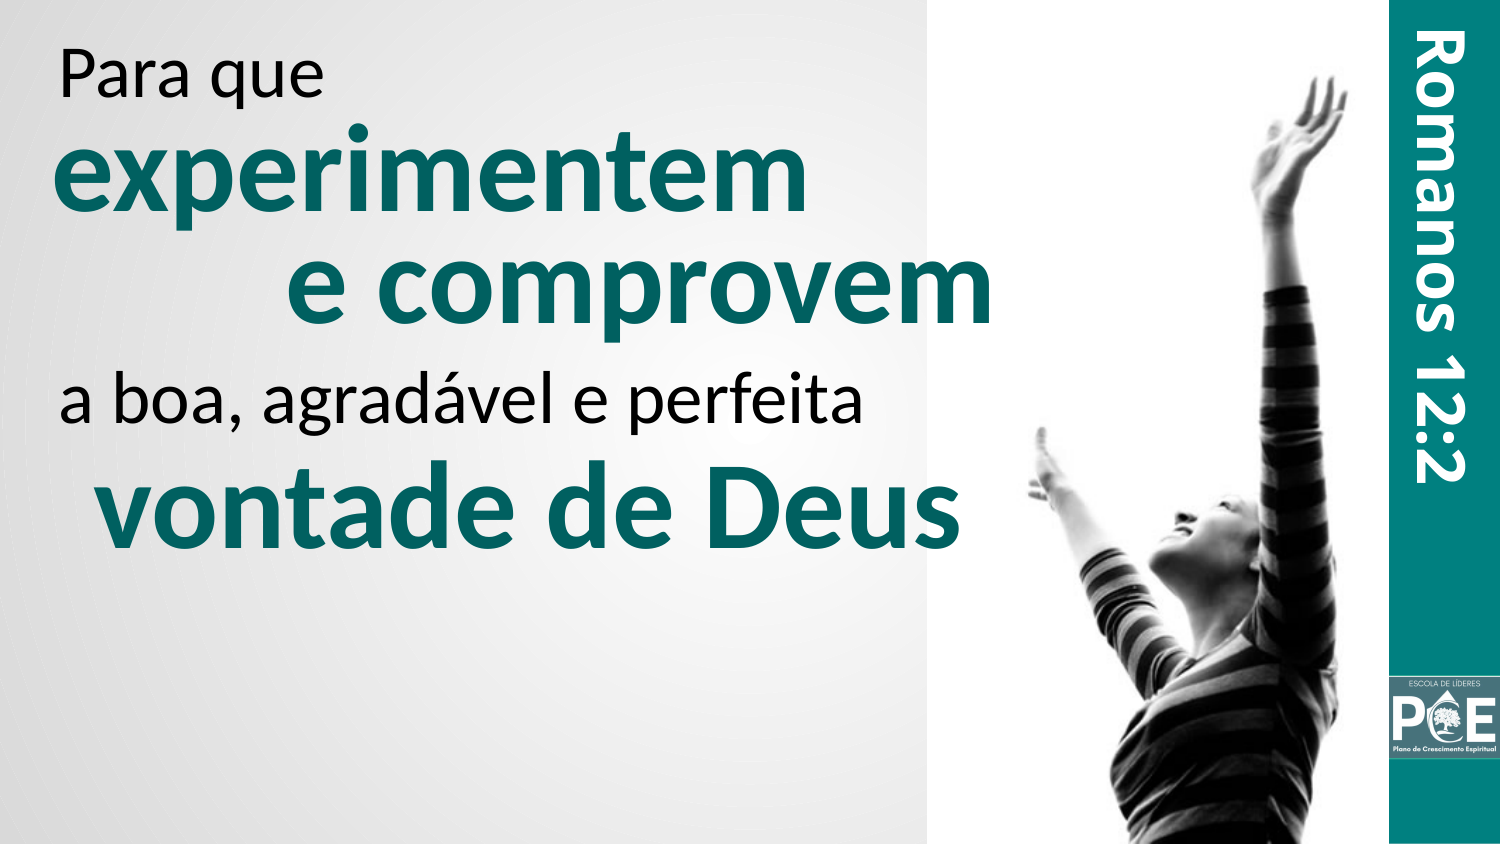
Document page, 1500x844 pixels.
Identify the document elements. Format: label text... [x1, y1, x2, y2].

text_box a boa, agradável e perfeita [50, 341, 874, 446]
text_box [42, 78, 1006, 332]
picture [926, 0, 1500, 844]
text_box vontade de Deus [85, 416, 924, 582]
text_box Romanos 12:2 [1399, 18, 1492, 494]
text_box Para que [51, 15, 334, 71]
